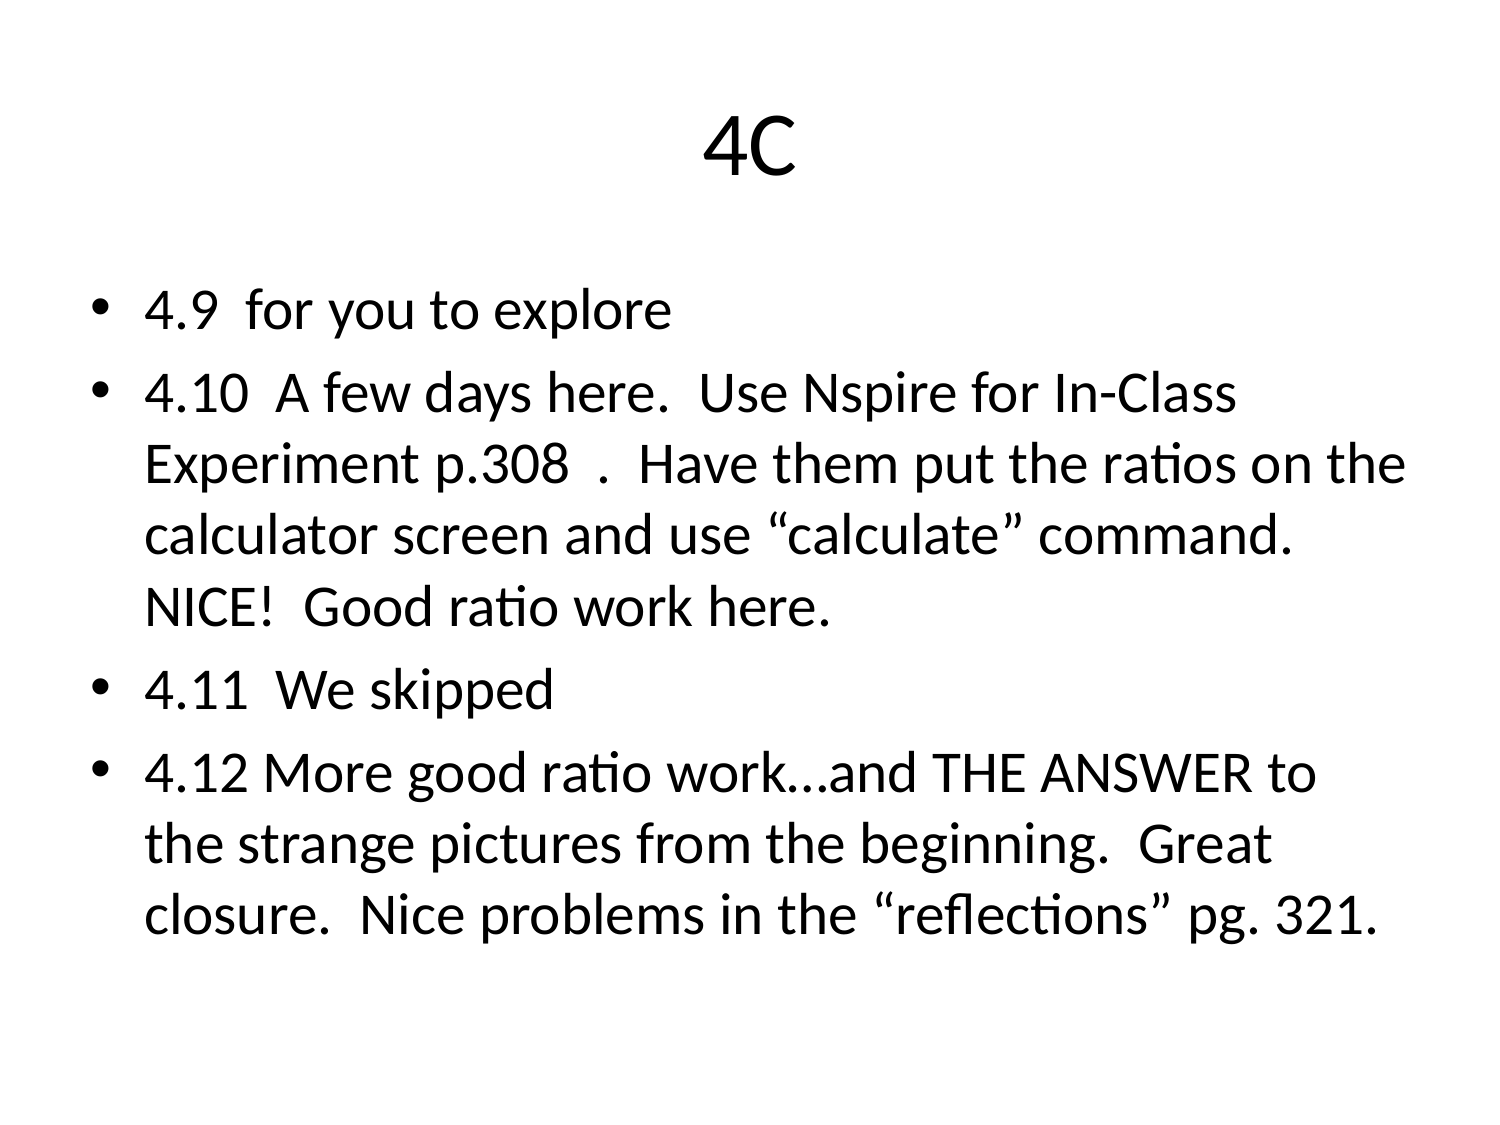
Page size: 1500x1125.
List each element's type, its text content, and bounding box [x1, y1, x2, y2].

title 4C [75, 45, 1425, 233]
list 4.9 for you to explore 4.10 A few days here. Use Nspire for In-Class Experiment p.308 . Have them put the ratios on the calculator screen and use “calculate” command. NICE! Good ratio work here. 4.11 We skipped 4.12 More good ratio work…and THE ANSWER to the strange pictures from the beginning. Great closure. Nice problems in the “reflections” pg. 321. [75, 262, 1425, 1005]
